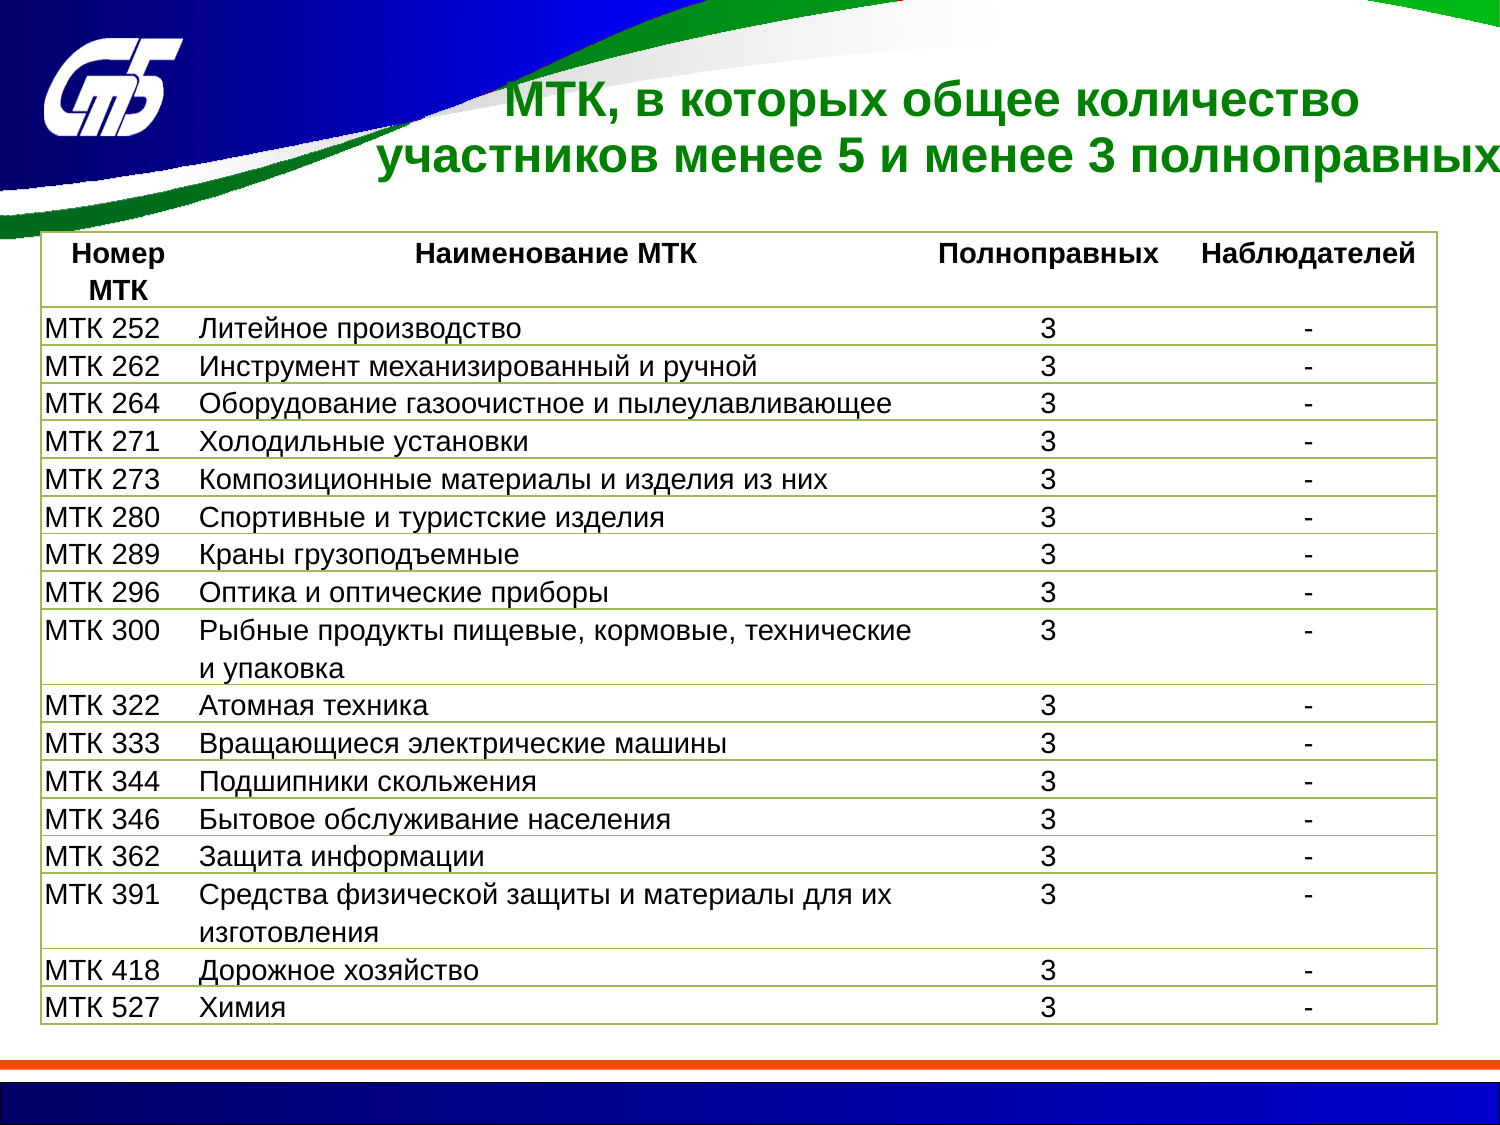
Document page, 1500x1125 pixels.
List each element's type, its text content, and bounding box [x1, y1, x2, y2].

table_cell 3 [916, 685, 1181, 721]
table_cell Литейное производство [196, 308, 916, 344]
table_cell - [1181, 874, 1436, 948]
table_cell - [1181, 308, 1436, 344]
table_cell МТК 418 [42, 949, 196, 985]
table_cell 3 [916, 534, 1181, 570]
table_cell - [1181, 346, 1436, 382]
table_header Наблюдателей [1181, 233, 1436, 306]
table_cell 3 [916, 836, 1181, 872]
table_header Номер МТК [42, 233, 196, 306]
table_cell МТК 264 [42, 384, 196, 419]
table_cell - [1181, 459, 1436, 495]
table_cell Краны грузоподъемные [196, 534, 916, 570]
table_cell Средства физической защиты и материалы для их изготовления [196, 874, 916, 948]
table_cell 3 [916, 723, 1181, 759]
table_cell - [1181, 761, 1436, 797]
table_cell Спортивные и туристские изделия [196, 497, 916, 533]
table_cell 3 [916, 308, 1181, 344]
table_cell 3 [916, 799, 1181, 835]
table_cell Дорожное хозяйство [196, 949, 916, 985]
table_cell - [1181, 534, 1436, 570]
table_cell 3 [916, 987, 1181, 1023]
table_cell - [1181, 572, 1436, 608]
table_cell МТК 252 [42, 308, 196, 344]
table_cell Химия [196, 987, 916, 1023]
table_cell - [1181, 723, 1436, 759]
table_cell МТК 362 [42, 836, 196, 872]
picture [0, 0, 1500, 1047]
text_box МТК, в которых общее количество участников менее 5 и менее 3 полноправных [324, 46, 1500, 209]
table_cell Инструмент механизированный и ручной [196, 346, 916, 382]
table_cell МТК 271 [42, 421, 196, 457]
table_cell МТК 322 [42, 685, 196, 721]
table_cell - [1181, 987, 1436, 1023]
table_cell 3 [916, 459, 1181, 495]
table_cell 3 [916, 610, 1181, 684]
table_cell Подшипники скольжения [196, 761, 916, 797]
table_cell МТК 262 [42, 346, 196, 382]
table_cell МТК 527 [42, 987, 196, 1023]
table_header Полноправных [916, 233, 1181, 306]
table_cell - [1181, 799, 1436, 835]
table_cell МТК 333 [42, 723, 196, 759]
table_cell МТК 296 [42, 572, 196, 608]
table_cell МТК 289 [42, 534, 196, 570]
table_cell Оптика и оптические приборы [196, 572, 916, 608]
table_cell Композиционные материалы и изделия из них [196, 459, 916, 495]
table_cell МТК 346 [42, 799, 196, 835]
table_cell 3 [916, 384, 1181, 419]
table_cell МТК 344 [42, 761, 196, 797]
table_cell - [1181, 610, 1436, 684]
table_cell Вращающиеся электрические машины [196, 723, 916, 759]
table_cell - [1181, 836, 1436, 872]
table_cell - [1181, 421, 1436, 457]
table_cell МТК 273 [42, 459, 196, 495]
table_cell 3 [916, 761, 1181, 797]
table_cell 3 [916, 346, 1181, 382]
table_cell Атомная техника [196, 685, 916, 721]
table_cell МТК 391 [42, 874, 196, 948]
table_cell Рыбные продукты пищевые, кормовые, технические и упаковка [196, 610, 916, 684]
table_cell Оборудование газоочистное и пылеулавливающее [196, 384, 916, 419]
table_cell Защита информации [196, 836, 916, 872]
table_cell - [1181, 384, 1436, 419]
table_cell 3 [916, 497, 1181, 533]
table_cell - [1181, 497, 1436, 533]
table_cell 3 [916, 949, 1181, 985]
table_cell 3 [916, 421, 1181, 457]
table_cell МТК 300 [42, 610, 196, 684]
table_cell 3 [916, 874, 1181, 948]
table_cell - [1181, 685, 1436, 721]
table_header Наименование МТК [196, 233, 916, 306]
table_cell Холодильные установки [196, 421, 916, 457]
table_cell - [1181, 949, 1436, 985]
table_cell МТК 280 [42, 497, 196, 533]
table_cell Бытовое обслуживание населения [196, 799, 916, 835]
table_cell 3 [916, 572, 1181, 608]
